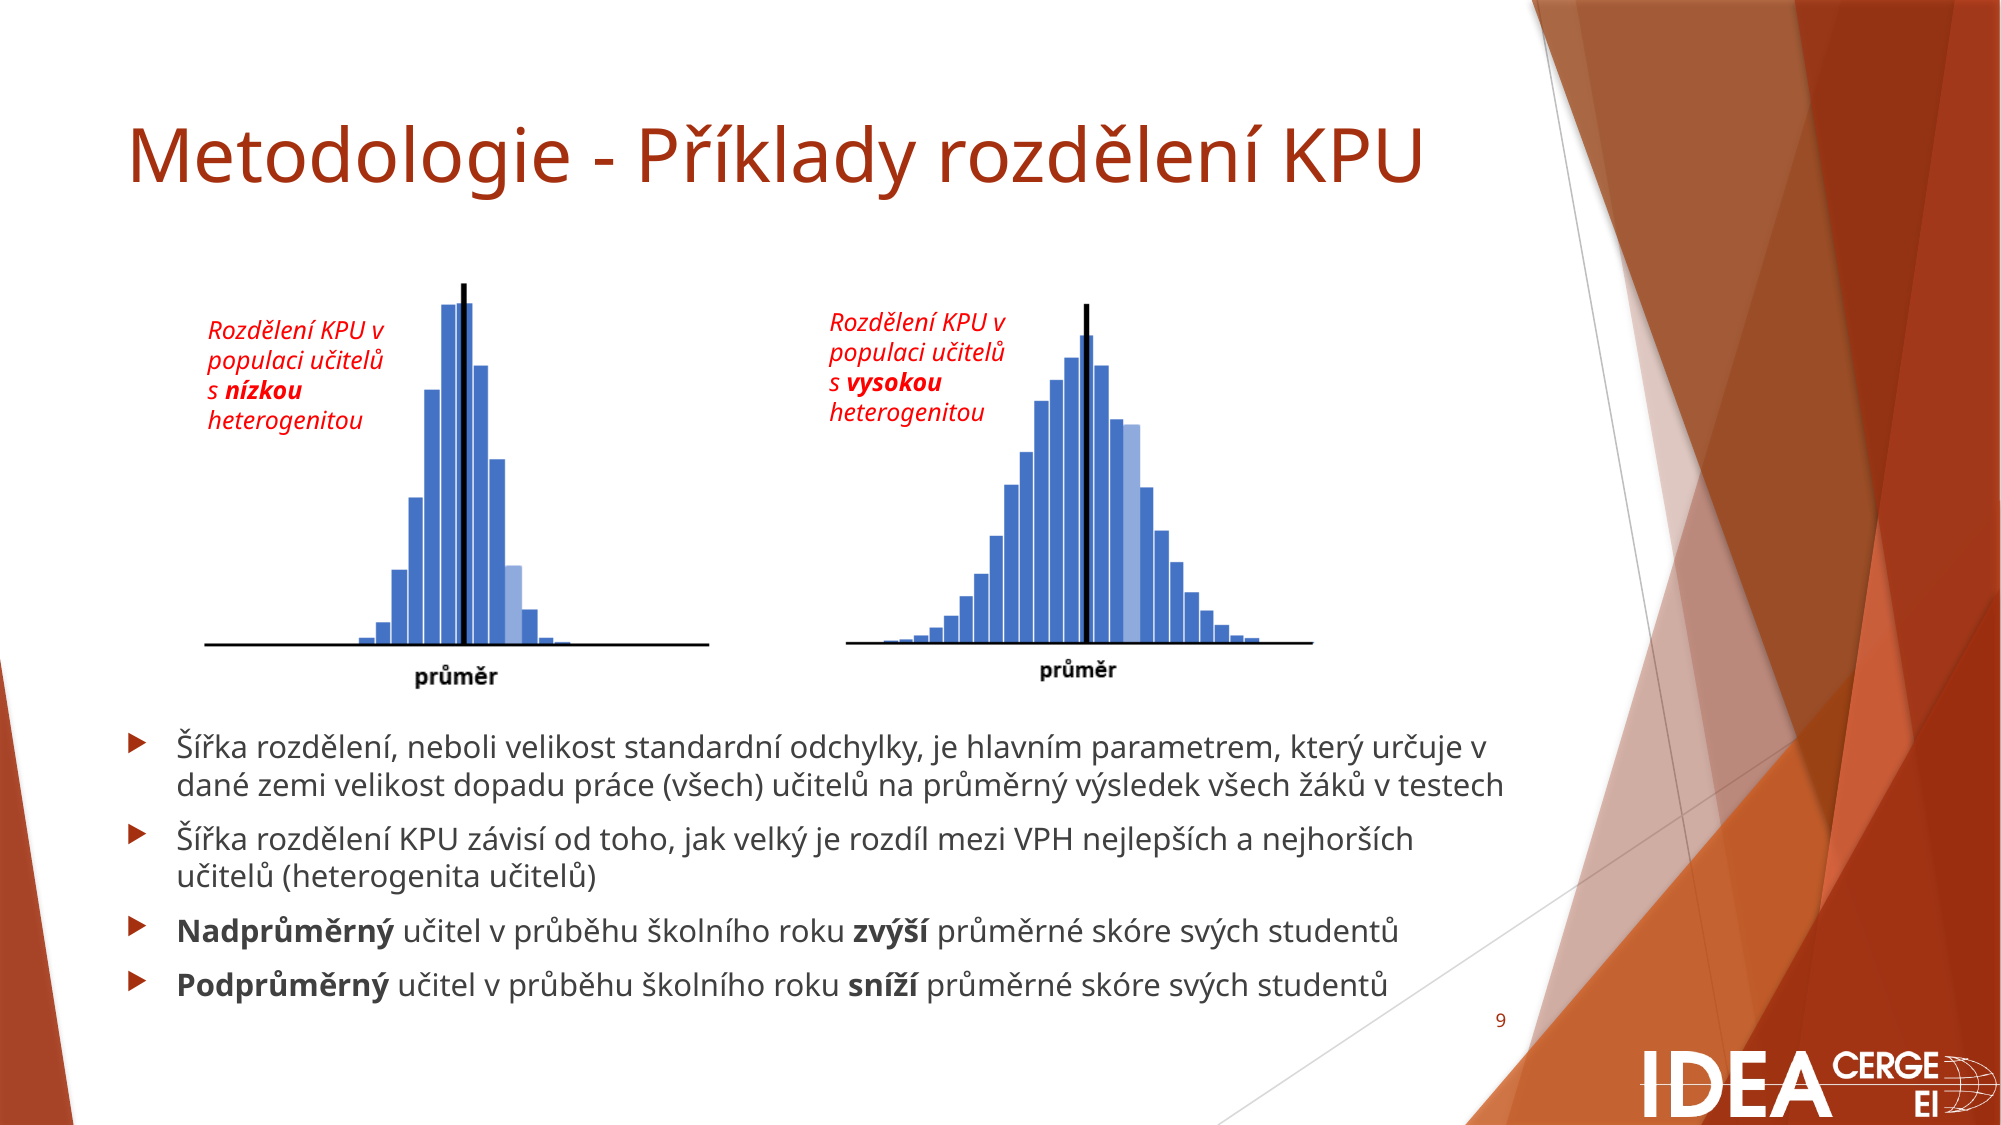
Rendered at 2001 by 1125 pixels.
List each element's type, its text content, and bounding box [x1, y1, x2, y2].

picture [815, 291, 1343, 688]
list Šířka rozdělení, neboli velikost standardní odchylky, je hlavním parametrem, který určuje v dané zemi velikost dopadu práce (všech) učitelů na průměrný výsledek všech žáků v testech Šířka rozdělení KPU závisí od toho, jak velký je rozdíl mezi VPH nejlepších a nejhorších učitelů (heterogenita učitelů) Nadprůměrný učitel v průběhu školního roku zvýší průměrné skóre svých studentů Podprůměrný učitel v průběhu školního roku sníží průměrné skóre svých studentů [111, 720, 1522, 1051]
picture [1640, 1051, 2000, 1118]
picture [171, 267, 742, 700]
title Metodologie - Příklady rozdělení KPU [111, 99, 1522, 317]
slide_number 9 [1409, 991, 1522, 1051]
